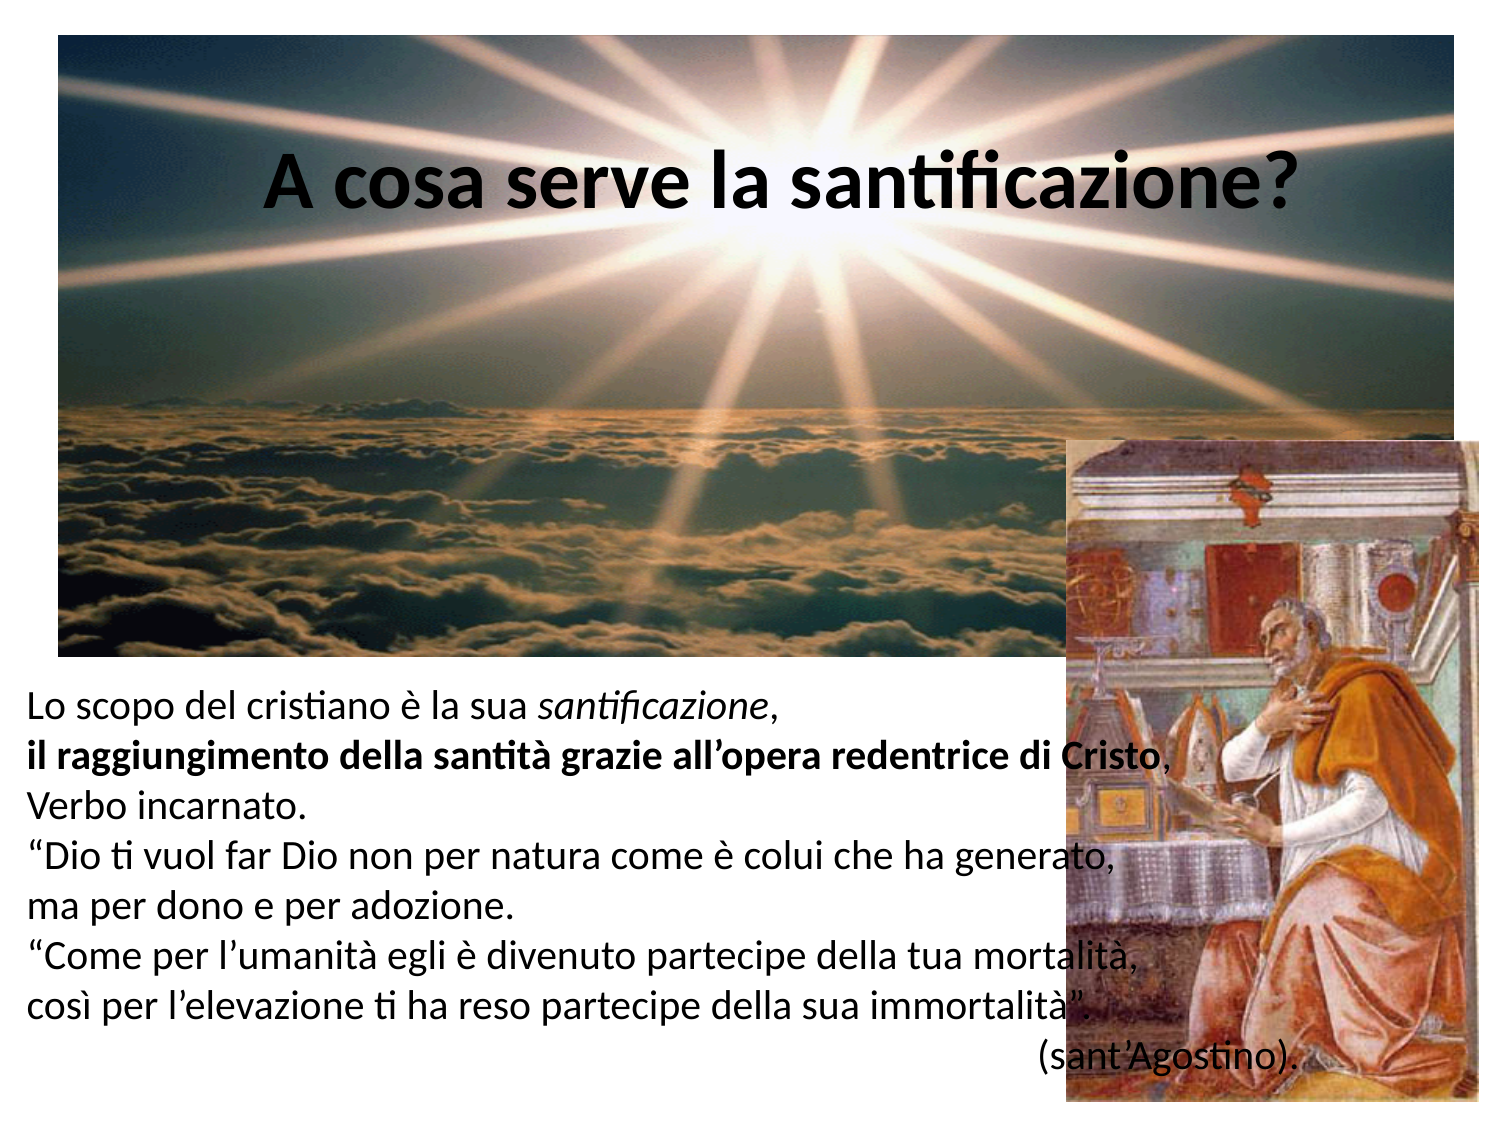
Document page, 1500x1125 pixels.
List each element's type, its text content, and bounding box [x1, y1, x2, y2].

picture [58, 34, 1480, 1102]
text_box Lo scopo del cristiano è la sua santificazione, il raggiungimento della santità grazie all’opera redentrice di Cristo, Verbo incarnato. “Dio ti vuol far Dio non per natura come è colui che ha generato, ma per dono e per adozione. “Come per l’umanità egli è divenuto partecipe della tua mortalità, così per l’elevazione ti ha reso partecipe della sua immortalità”. (sant’Agostino). [11, 670, 1325, 1125]
